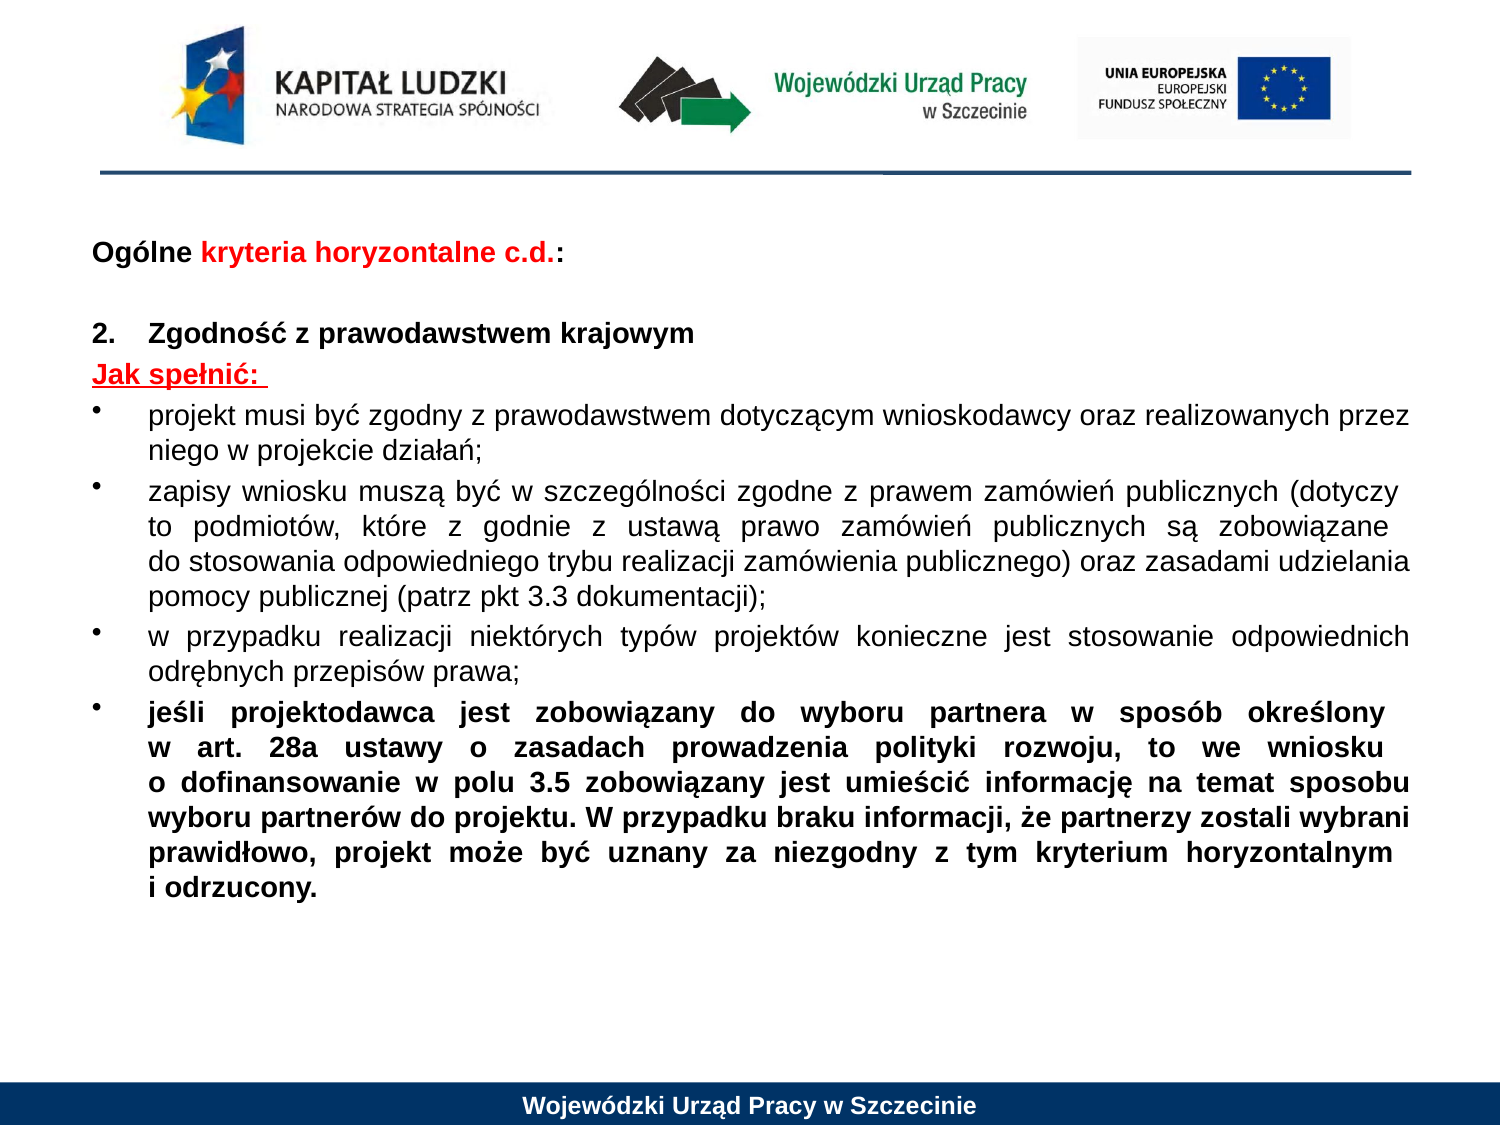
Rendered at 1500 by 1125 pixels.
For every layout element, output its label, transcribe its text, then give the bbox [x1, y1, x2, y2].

list Ogólne kryteria horyzontalne c.d.: Zgodność z prawodawstwem krajowym Jak spełnić: projekt musi być zgodny z prawodawstwem dotyczącym wnioskodawcy oraz realizowanych przez niego w projekcie działań; zapisy wniosku muszą być w szczególności zgodne z prawem zamówień publicznych (dotyczy to podmiotów, które z godnie z ustawą prawo zamówień publicznych są zobowiązane do stosowania odpowiedniego trybu realizacji zamówienia publicznego) oraz zasadami udzielania pomocy publicznej (patrz pkt 3.3 dokumentacji); w przypadku realizacji niektórych typów projektów konieczne jest stosowanie odpowiednich odrębnych przepisów prawa; jeśli projektodawca jest zobowiązany do wyboru partnera w sposób określony w art. 28a ustawy o zasadach prowadzenia polityki rozwoju, to we wniosku o dofinansowanie w polu 3.5 zobowiązany jest umieścić informację na temat sposobu wyboru partnerów do projektu. W przypadku braku informacji, że partnerzy zostali wybrani prawidłowo, projekt może być uznany za niezgodny z tym kryterium horyzontalnym i odrzucony. [76, 184, 1428, 994]
picture [159, 24, 1353, 149]
